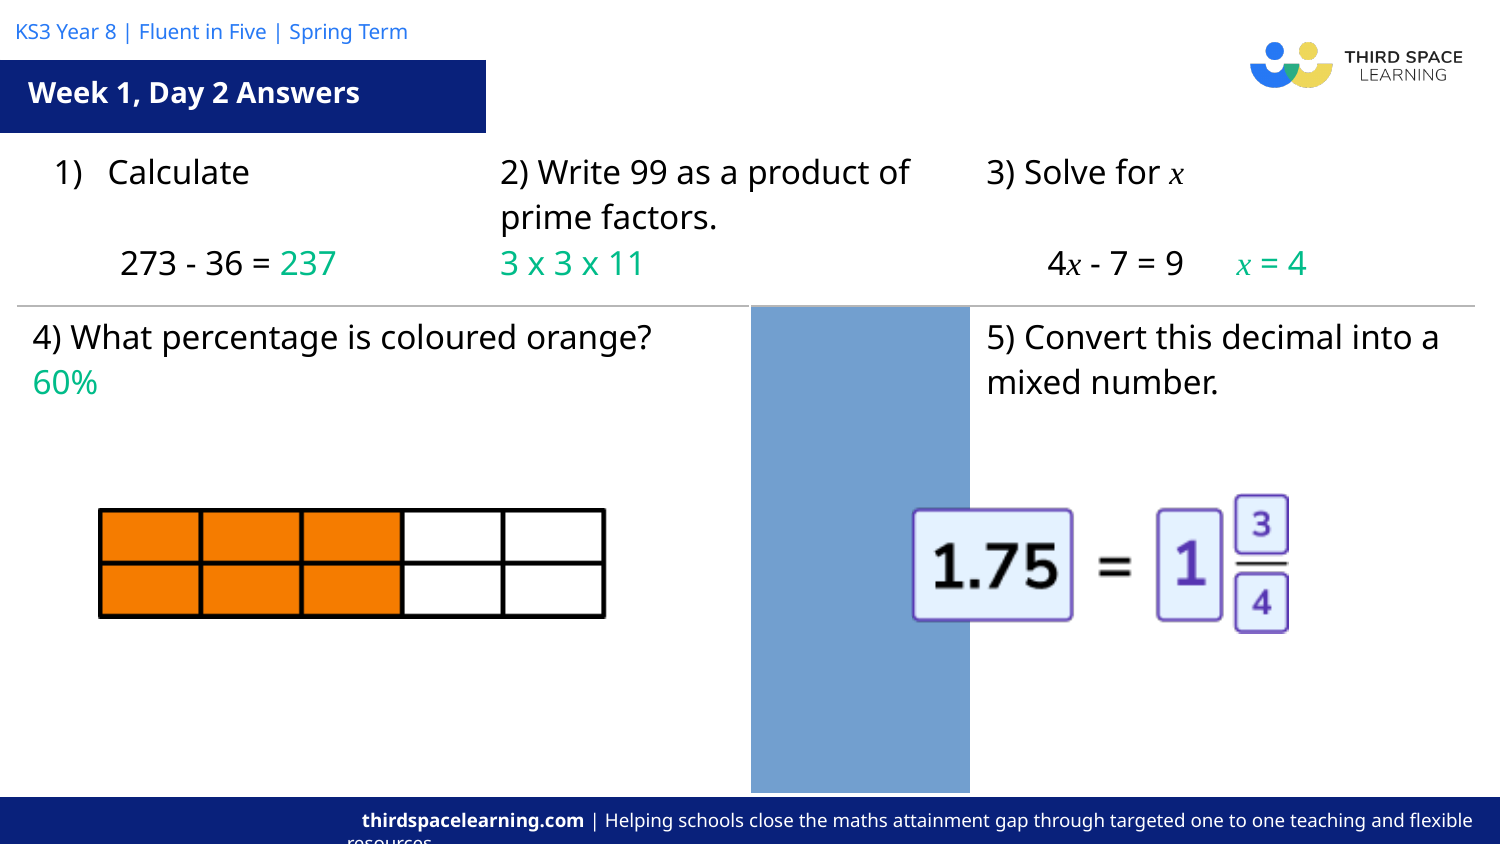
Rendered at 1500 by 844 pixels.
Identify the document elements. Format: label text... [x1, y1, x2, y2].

picture [98, 508, 608, 620]
table_header 2) Write 99 as a product of prime factors. 3 x 3 x 11 [486, 142, 970, 305]
table_cell 5) Convert this decimal into a mixed number. [972, 307, 1474, 792]
text_box Week 1, Day 2 Answers [13, 59, 383, 125]
picture [1250, 33, 1465, 99]
table_header 3) Solve for x 4x - 7 = 9 x = 4 [972, 142, 1474, 305]
table_header Calculate 273 - 36 = 237 [19, 142, 484, 305]
table_cell 4) What percentage is coloured orange? 60% [19, 307, 749, 792]
picture [911, 493, 1289, 634]
